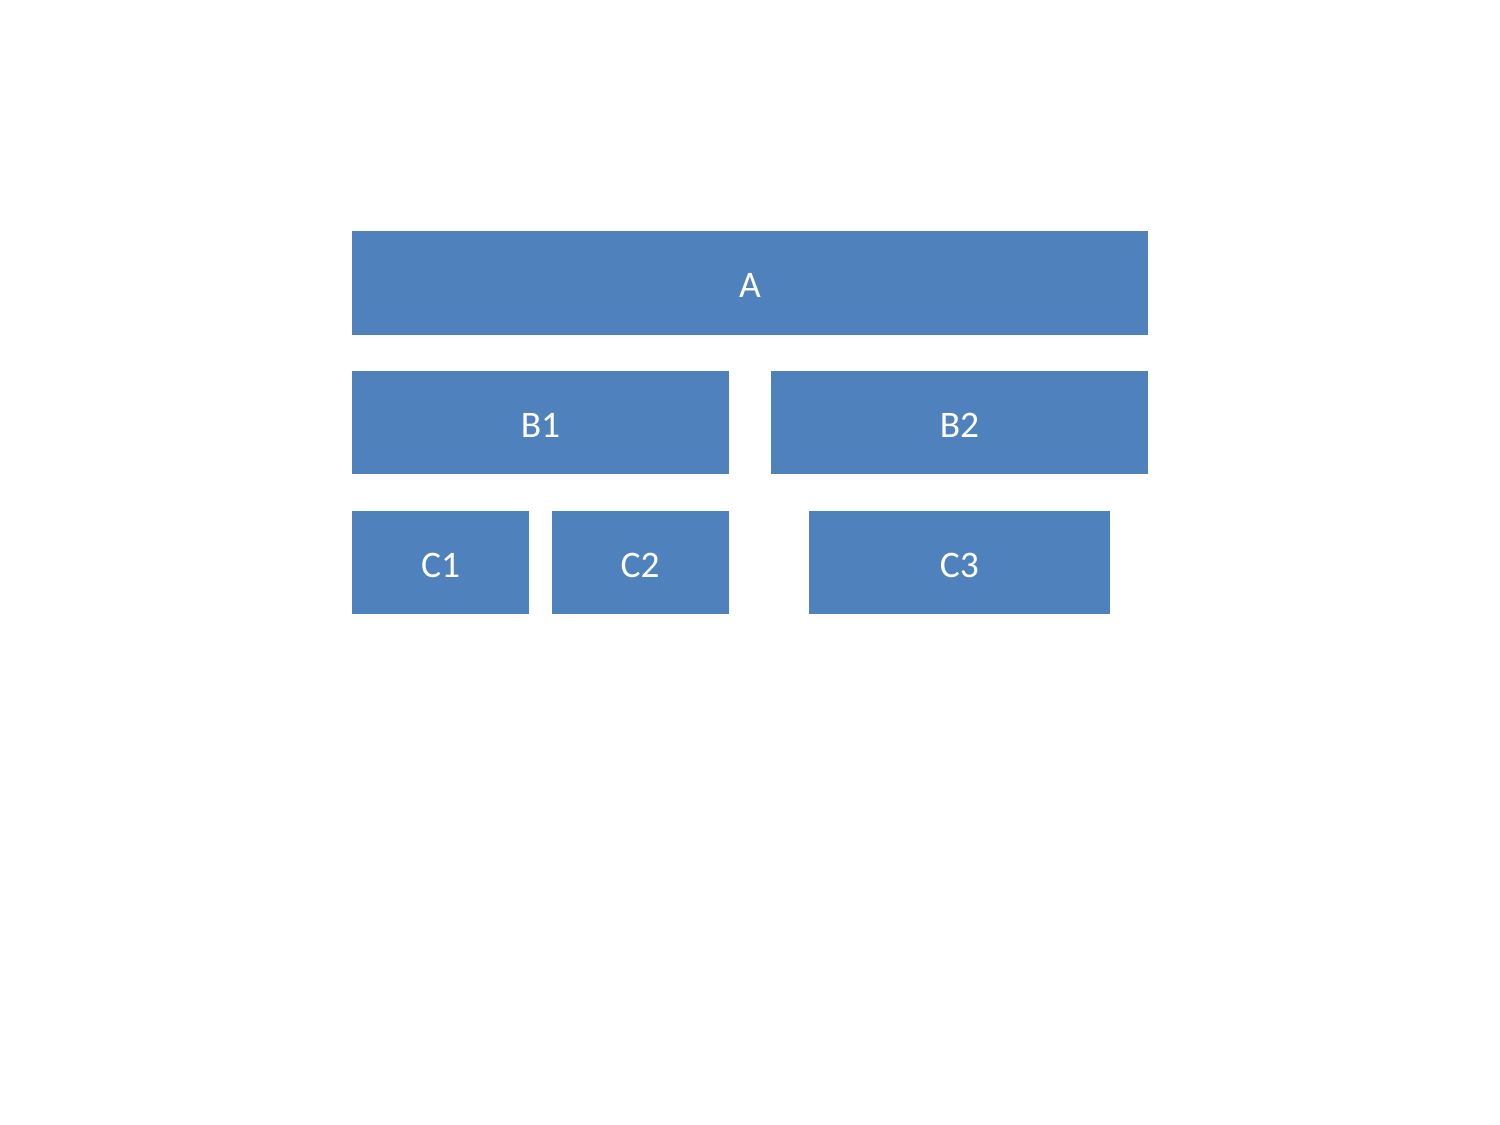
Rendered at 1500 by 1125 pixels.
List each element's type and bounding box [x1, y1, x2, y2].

text_box [249, 228, 1251, 897]
